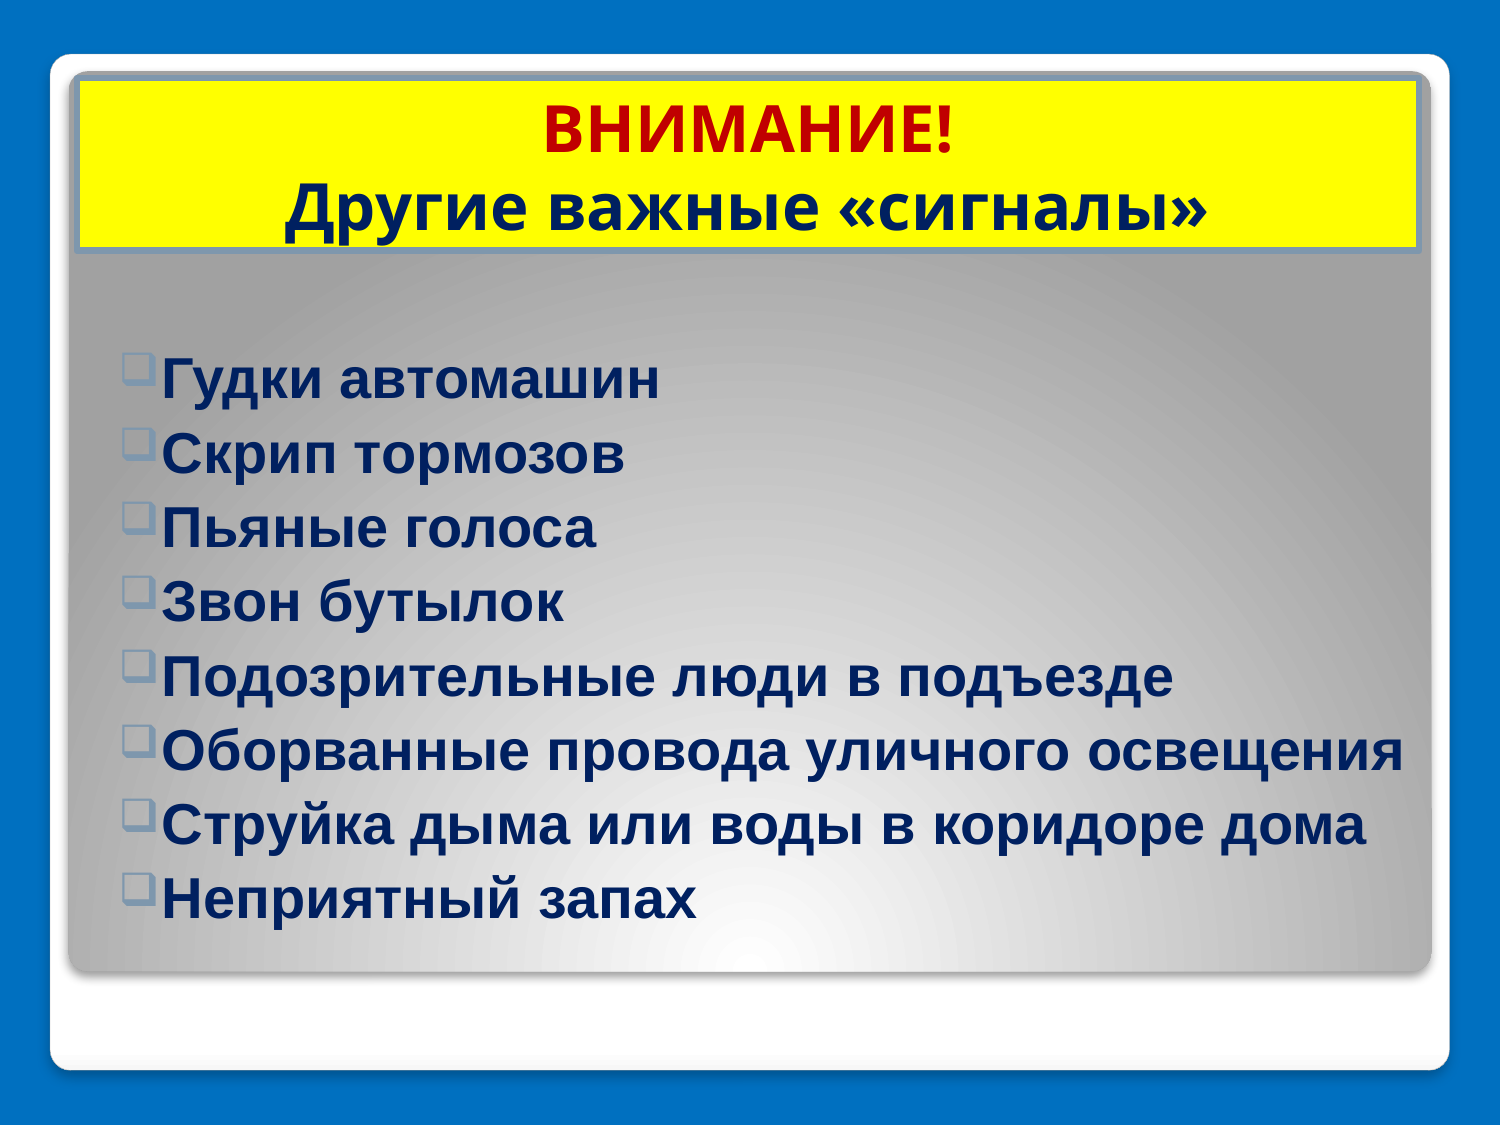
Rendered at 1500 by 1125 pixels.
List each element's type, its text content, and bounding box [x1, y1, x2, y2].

title ВНИМАНИЕ! Другие важные «сигналы» [76, 78, 1420, 251]
list Гудки автомашин Скрип тормозов Пьяные голоса Звон бутылок Подозрительные люди в подъезде Оборванные провода уличного освещения Струйка дыма или воды в коридоре дома Неприятный запах [88, 326, 1431, 1014]
